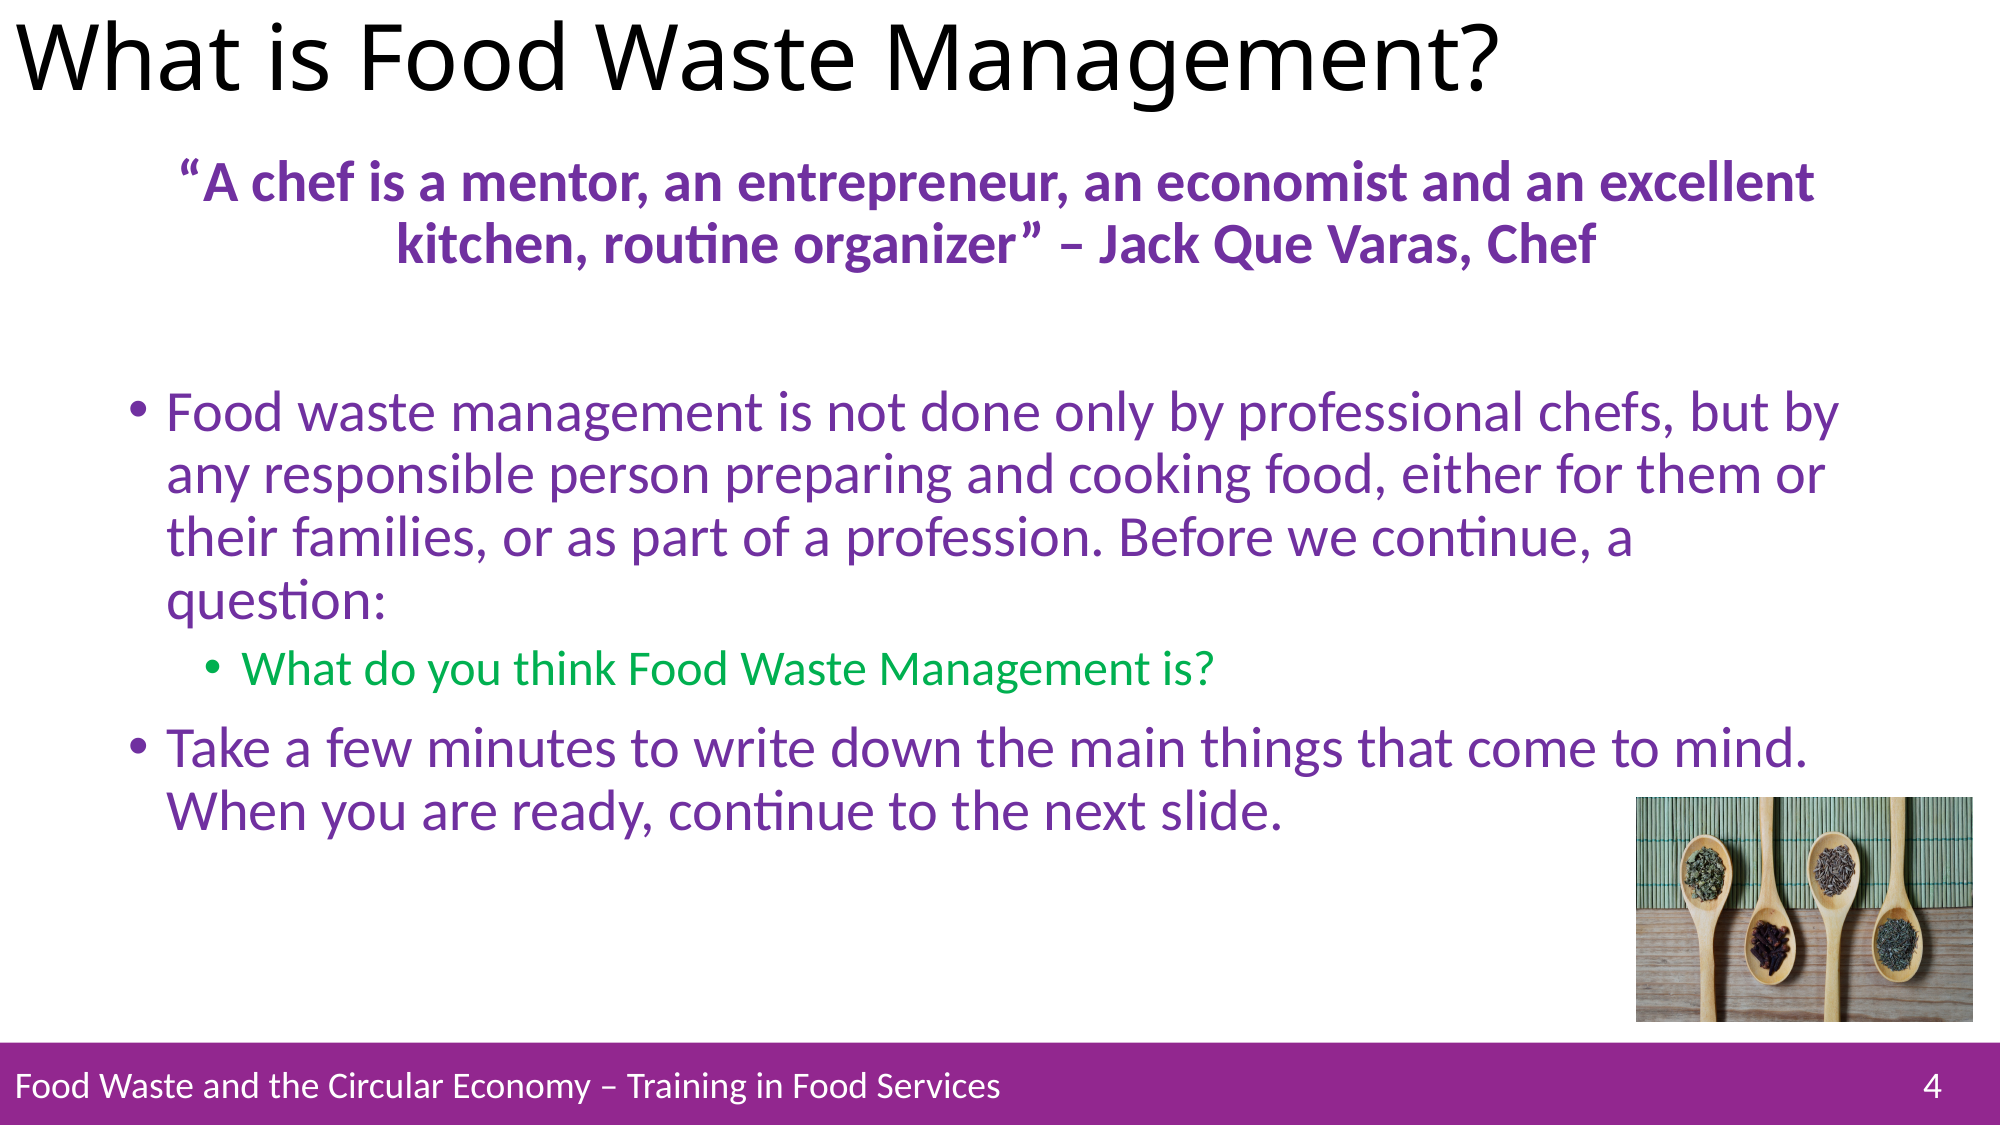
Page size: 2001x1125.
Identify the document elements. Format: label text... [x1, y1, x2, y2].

list “A chef is a mentor, an entrepreneur, an economist and an excellent kitchen, routine organizer” – Jack Que Varas, Chef Food waste management is not done only by professional chefs, but by any responsible person preparing and cooking food, either for them or their families, or as part of a profession. Before we continue, a question: What do you think Food Waste Management is? Take a few minutes to write down the main things that come to mind. When you are ready, continue to the next slide. [114, 143, 1880, 994]
picture [1636, 797, 1973, 1022]
title What is Food Waste Management? [0, 0, 1725, 123]
